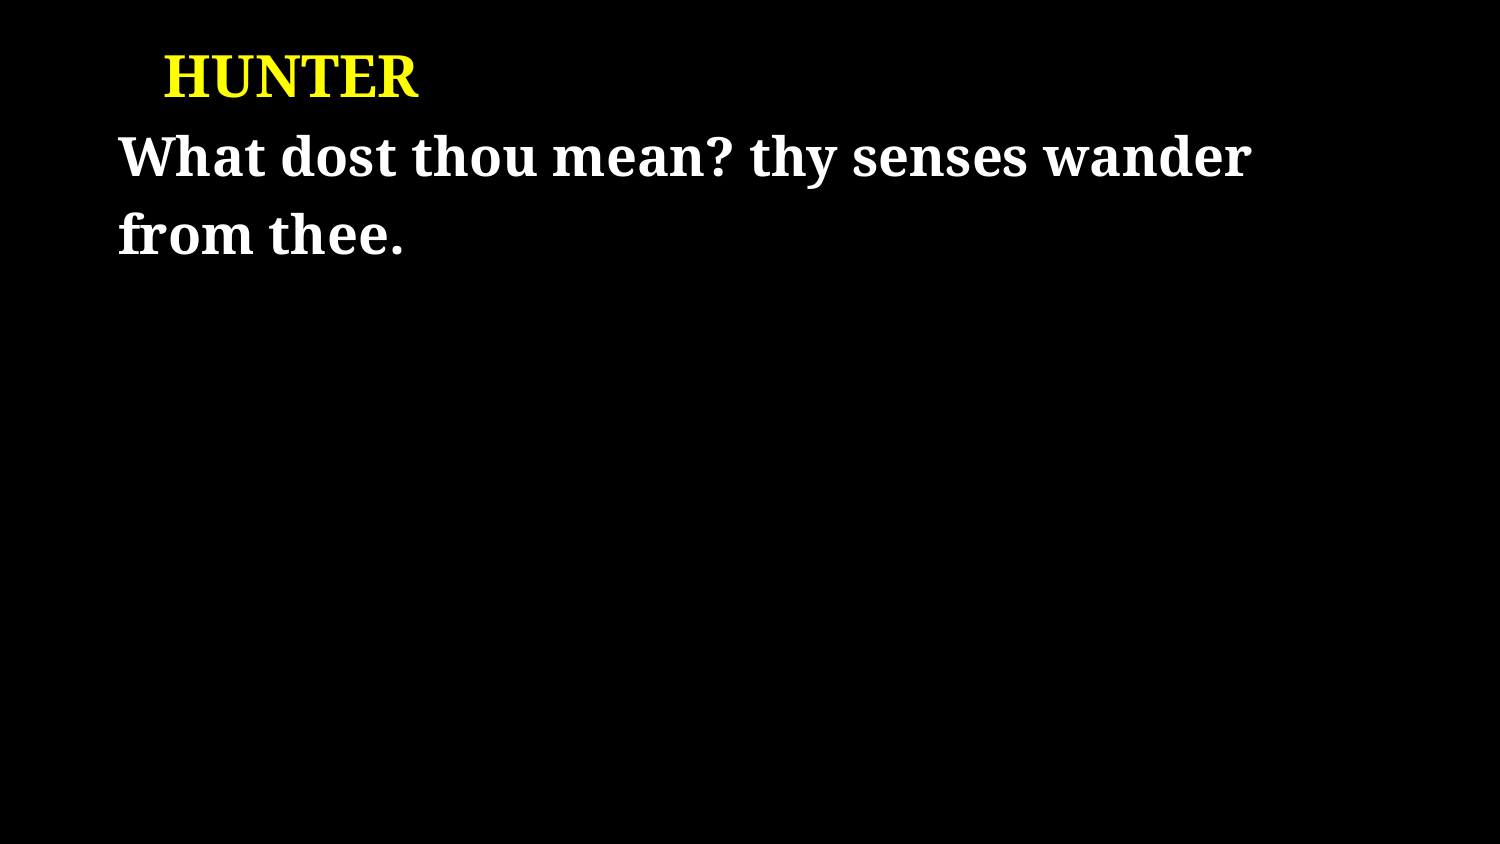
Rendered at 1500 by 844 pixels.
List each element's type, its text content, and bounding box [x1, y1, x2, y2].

title HUNTER What dost thou mean? thy senses wander from thee. [103, 17, 1397, 299]
